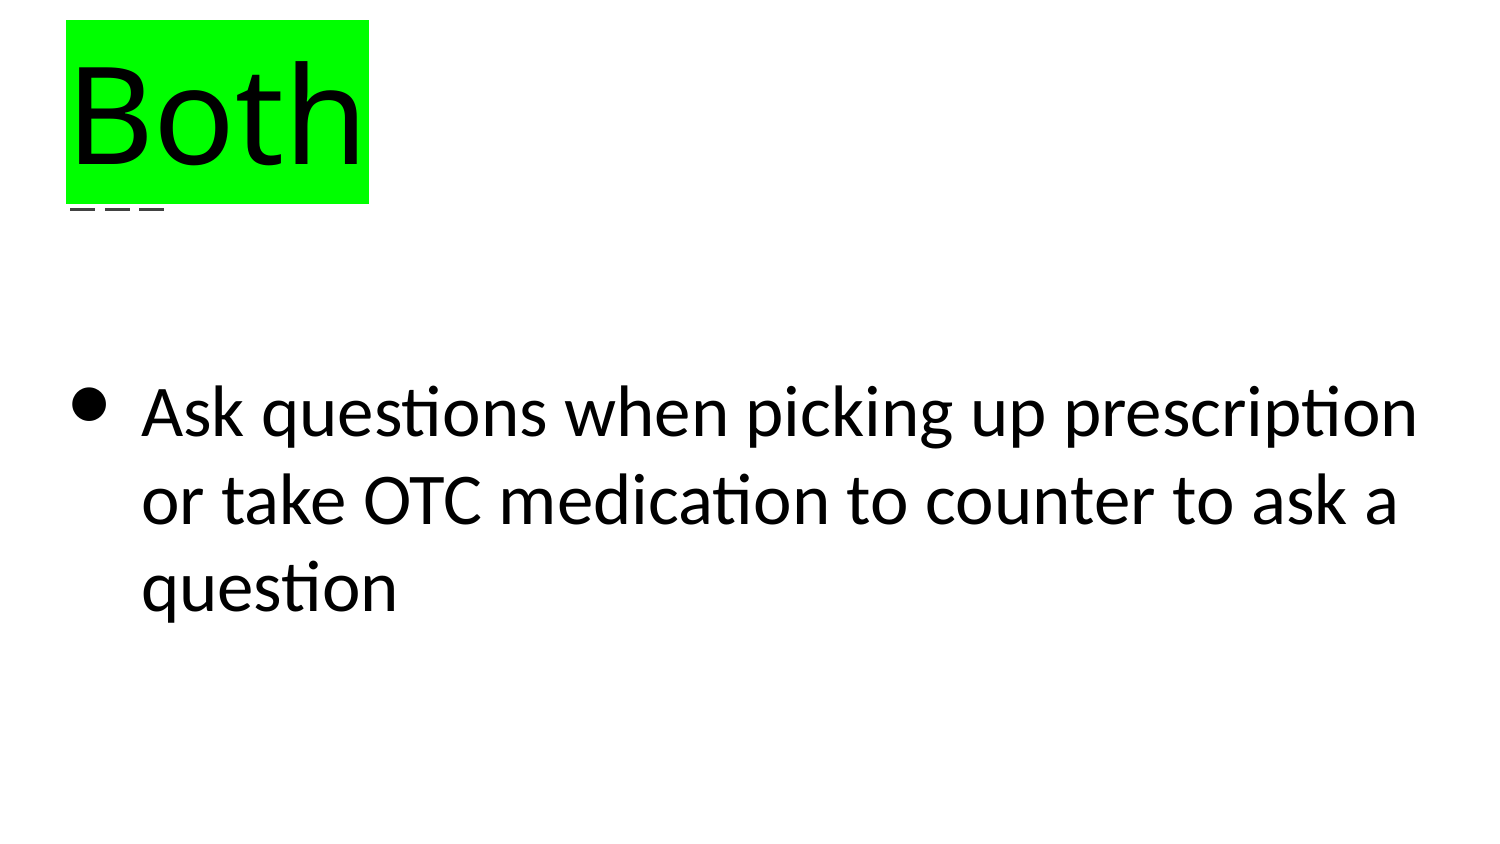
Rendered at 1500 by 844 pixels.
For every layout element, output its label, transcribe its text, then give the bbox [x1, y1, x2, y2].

list Ask questions when picking up prescription or take OTC medication to counter to ask a question [51, 240, 1449, 750]
title Both [51, 86, 1449, 207]
